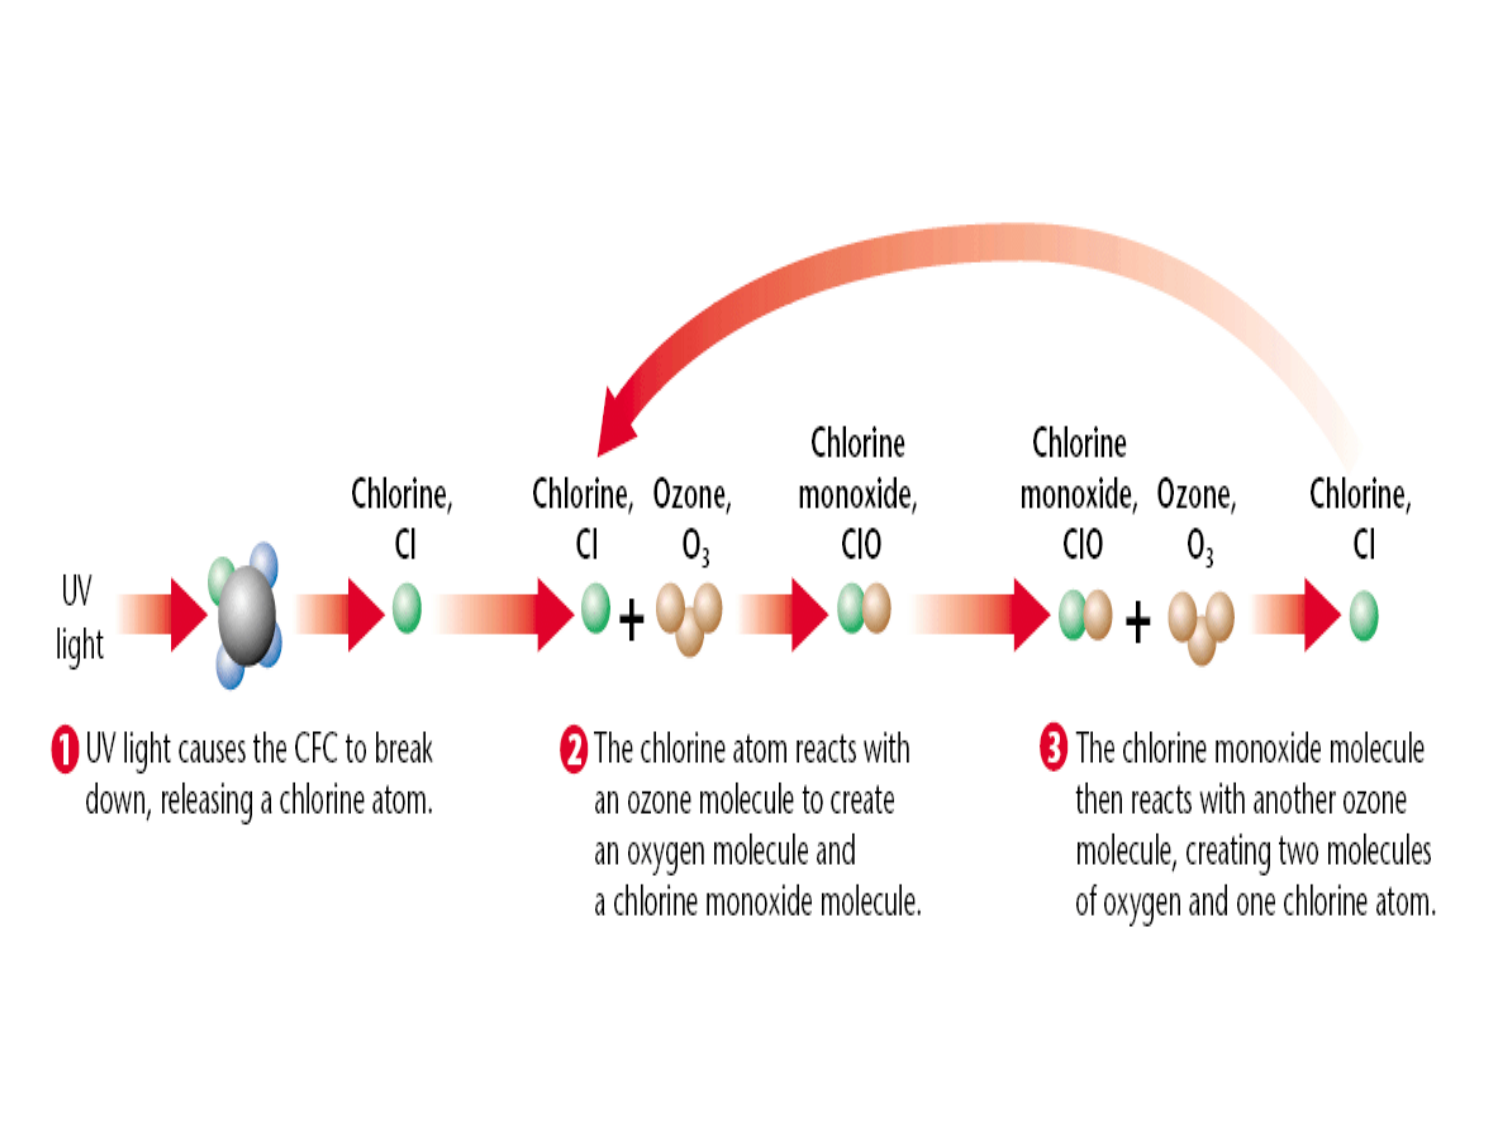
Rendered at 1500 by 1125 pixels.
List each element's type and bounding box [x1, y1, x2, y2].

picture [37, 212, 1450, 938]
